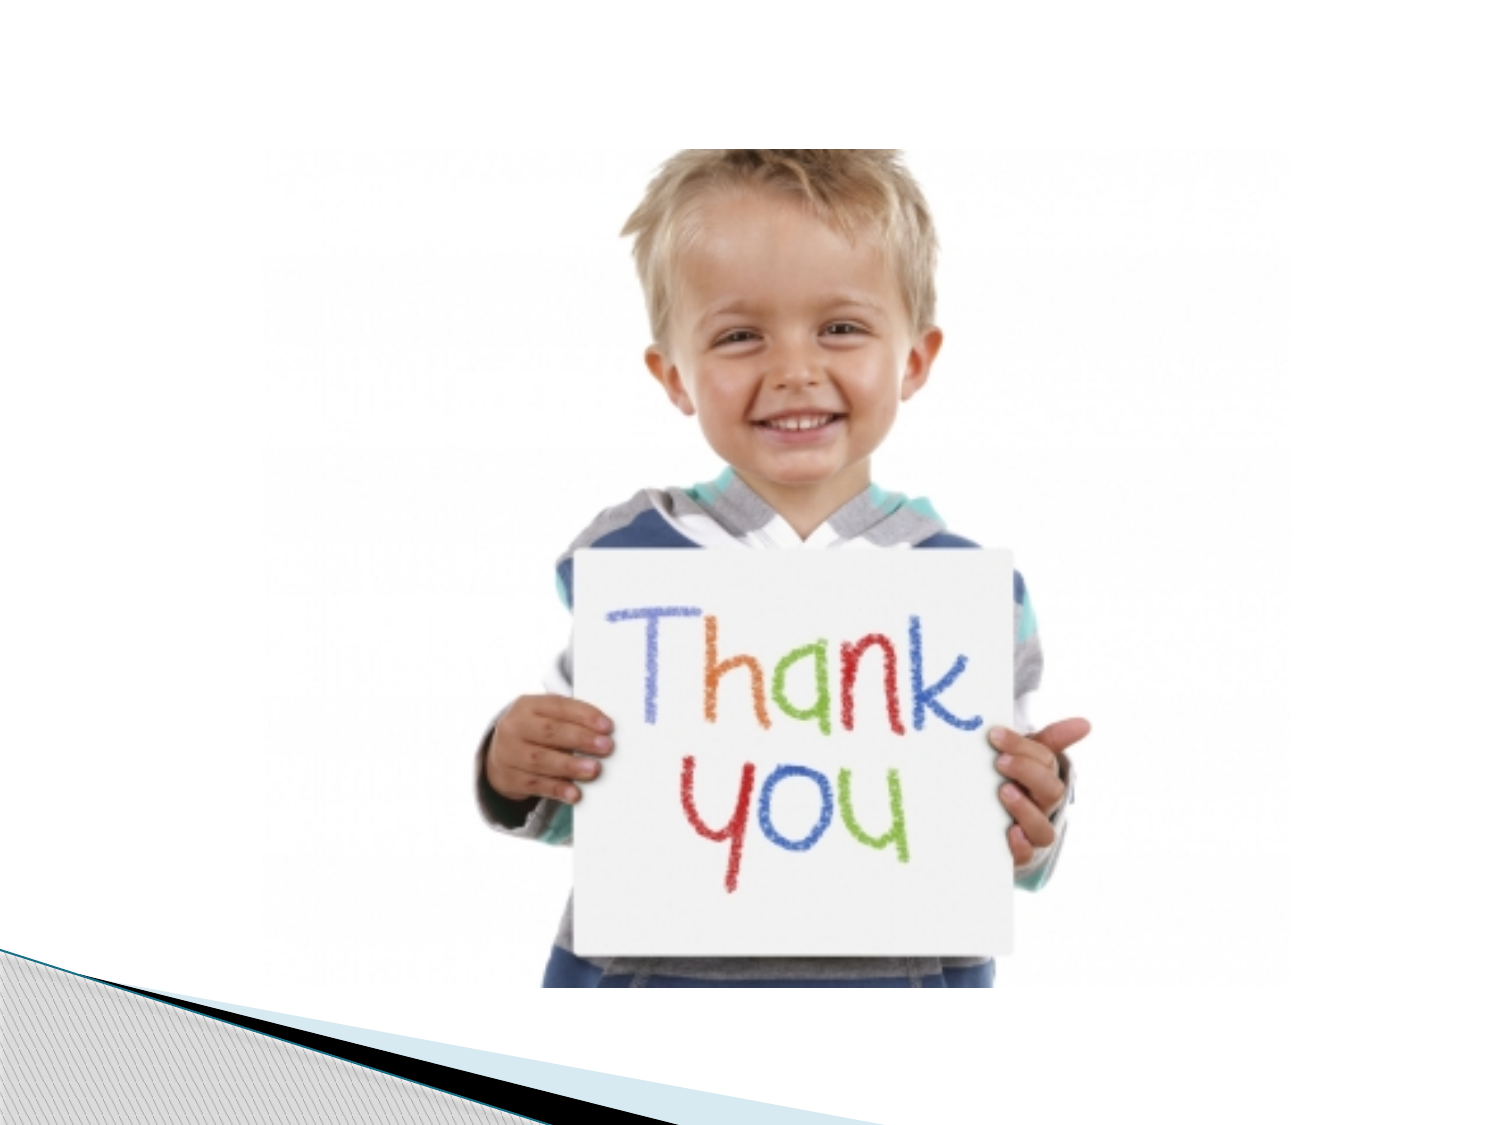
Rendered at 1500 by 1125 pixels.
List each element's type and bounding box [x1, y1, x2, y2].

list [262, 149, 1291, 988]
